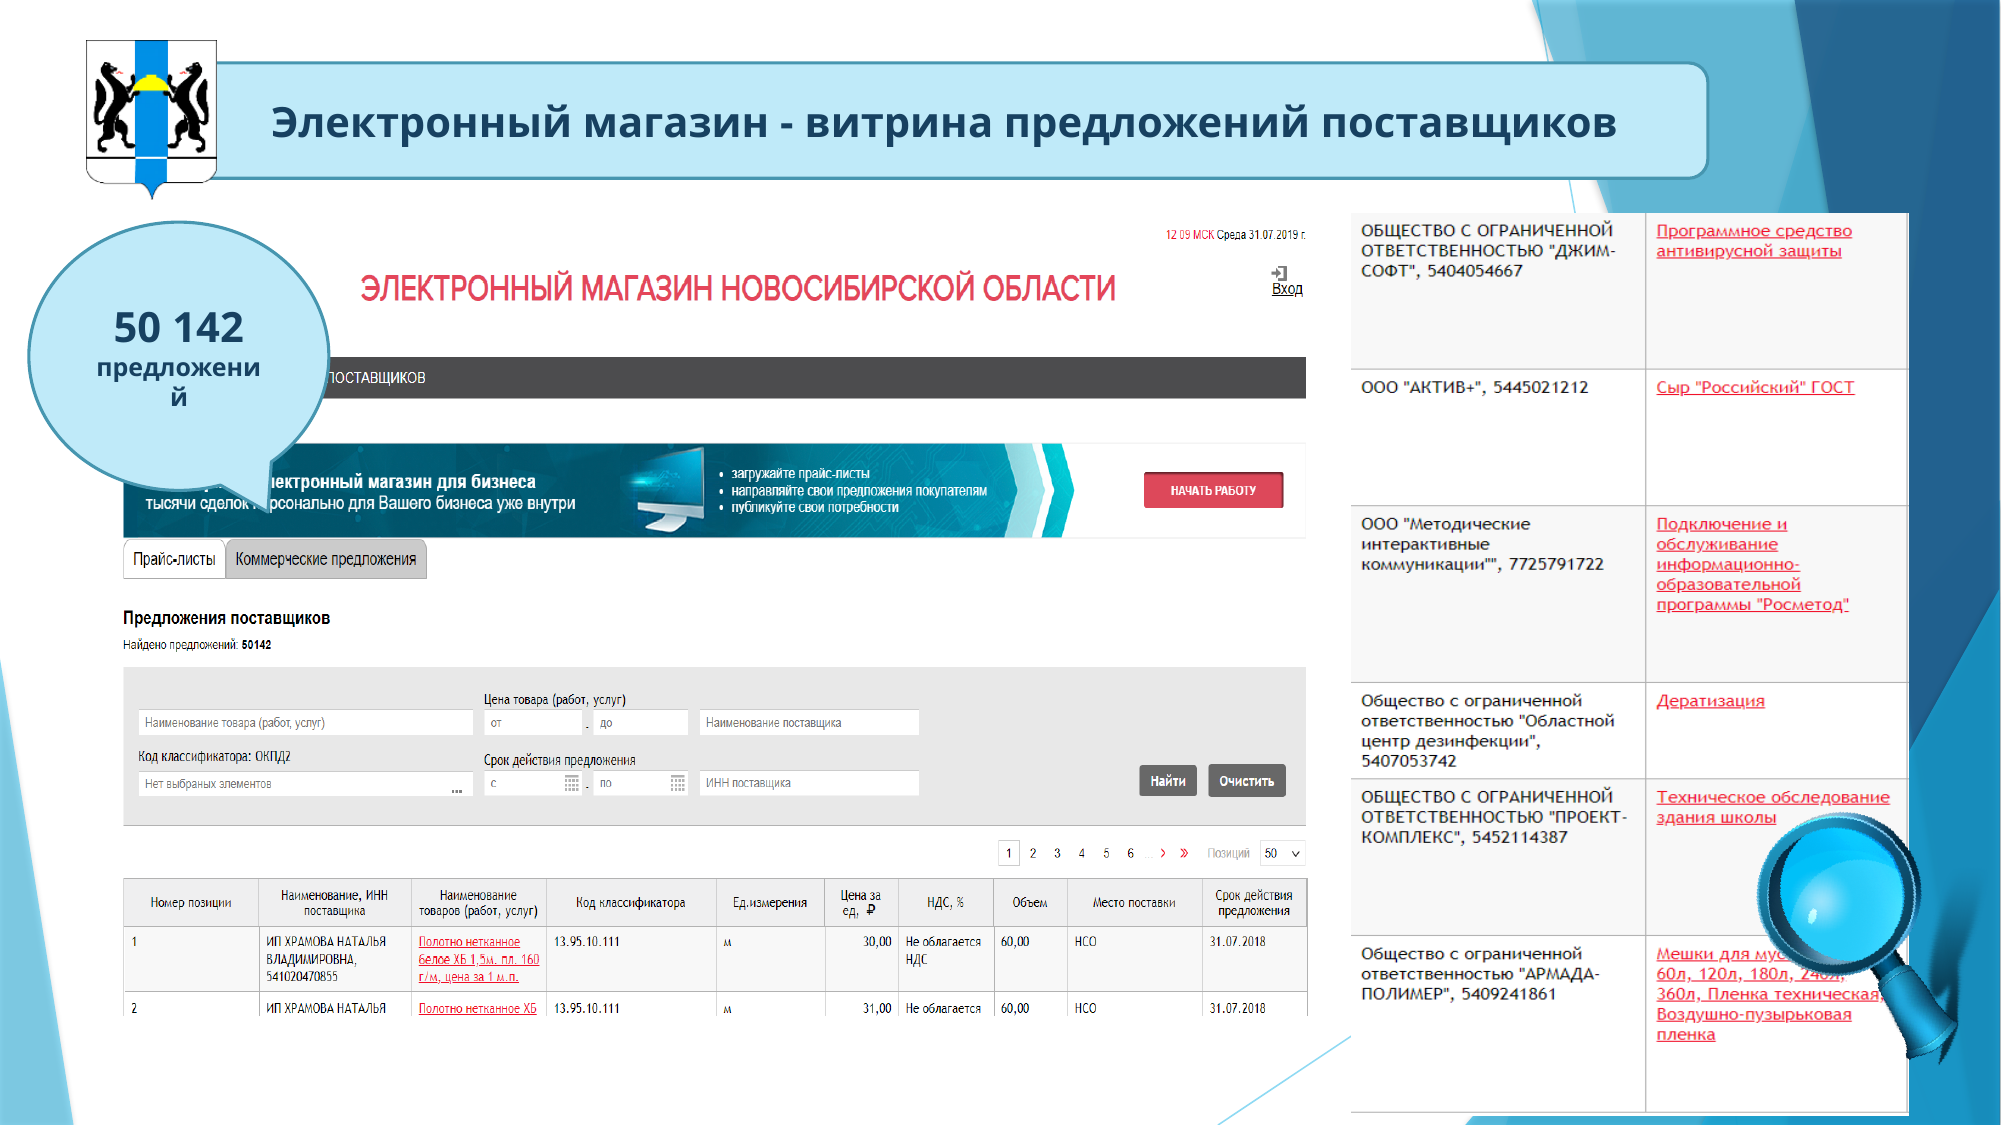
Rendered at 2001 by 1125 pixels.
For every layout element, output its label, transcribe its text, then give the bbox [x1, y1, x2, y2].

text_box 50 142 предложений [27, 235, 109, 477]
picture [1351, 212, 2000, 1117]
picture [85, 40, 217, 201]
picture [113, 221, 1312, 1016]
text_box Электронный магазин - витрина предложений поставщиков [222, 61, 1710, 180]
